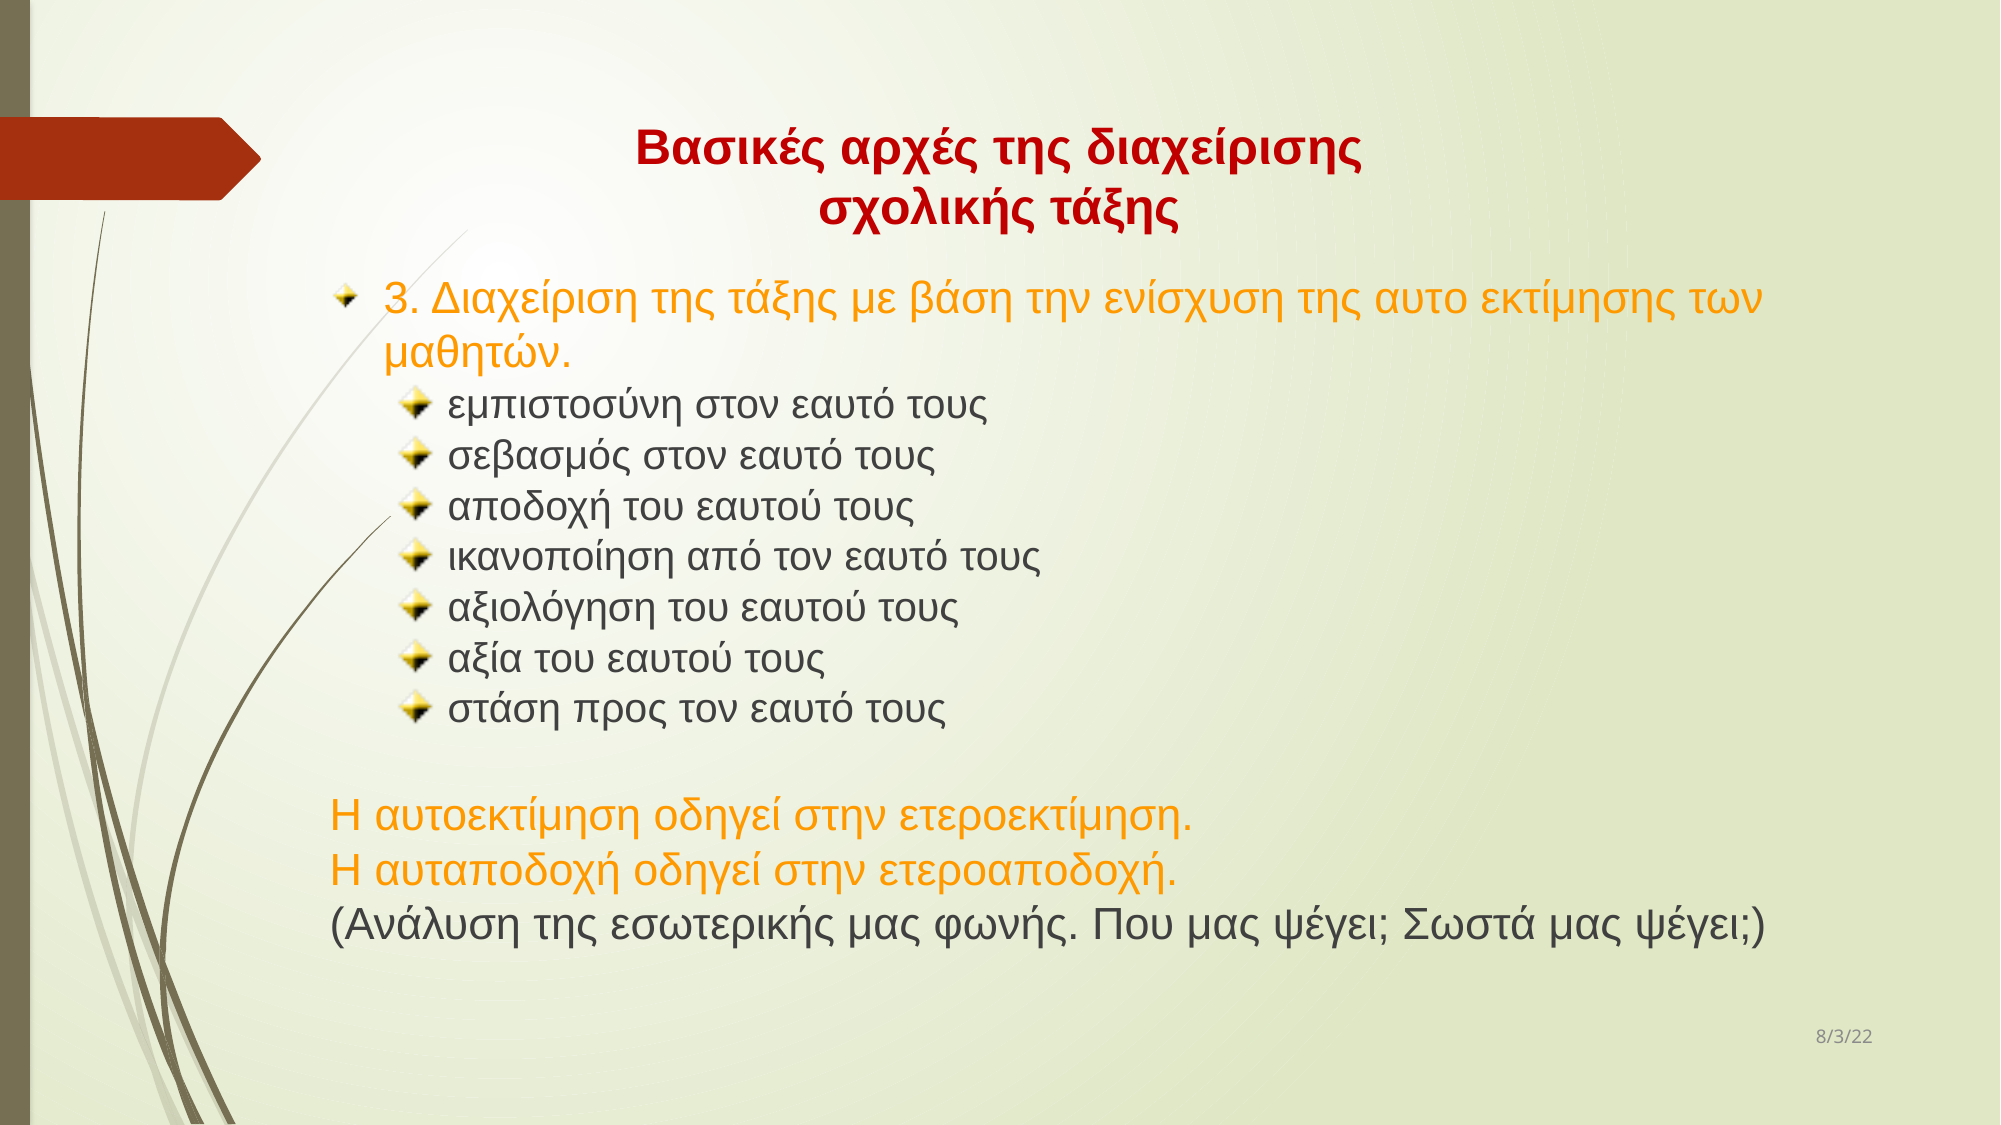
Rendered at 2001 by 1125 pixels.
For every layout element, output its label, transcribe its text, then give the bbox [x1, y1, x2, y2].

text_box Βασικές αρχές της διαχείρισης σχολικής τάξης [514, 107, 1486, 242]
picture [329, 279, 361, 311]
picture [393, 634, 437, 677]
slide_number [1699, 1005, 1888, 1067]
picture [393, 482, 437, 525]
picture [393, 583, 437, 626]
picture [393, 431, 437, 474]
list 3. Διαχείριση της τάξης με βάση την ενίσχυση της αυτo εκτίμησης των μαθητών. εμπιστοσύνη στον εαυτό τους σεβασμός στον εαυτό τους αποδοχή του εαυτού τους ικανοποίηση από τον εαυτό τους αξιολόγηση του εαυτού τους αξία του εαυτού τους στάση προς τον εαυτό τους Η αυτοεκτίμηση οδηγεί στην ετεροεκτίμηση. Η αυταποδοχή οδηγεί στην ετεροαποδοχή. (Ανάλυση της εσωτερικής μας φωνής. Που μας ψέγει; Σωστά μας ψέγει;) [314, 260, 1888, 963]
picture [393, 380, 437, 424]
picture [393, 684, 437, 728]
picture [393, 532, 437, 576]
